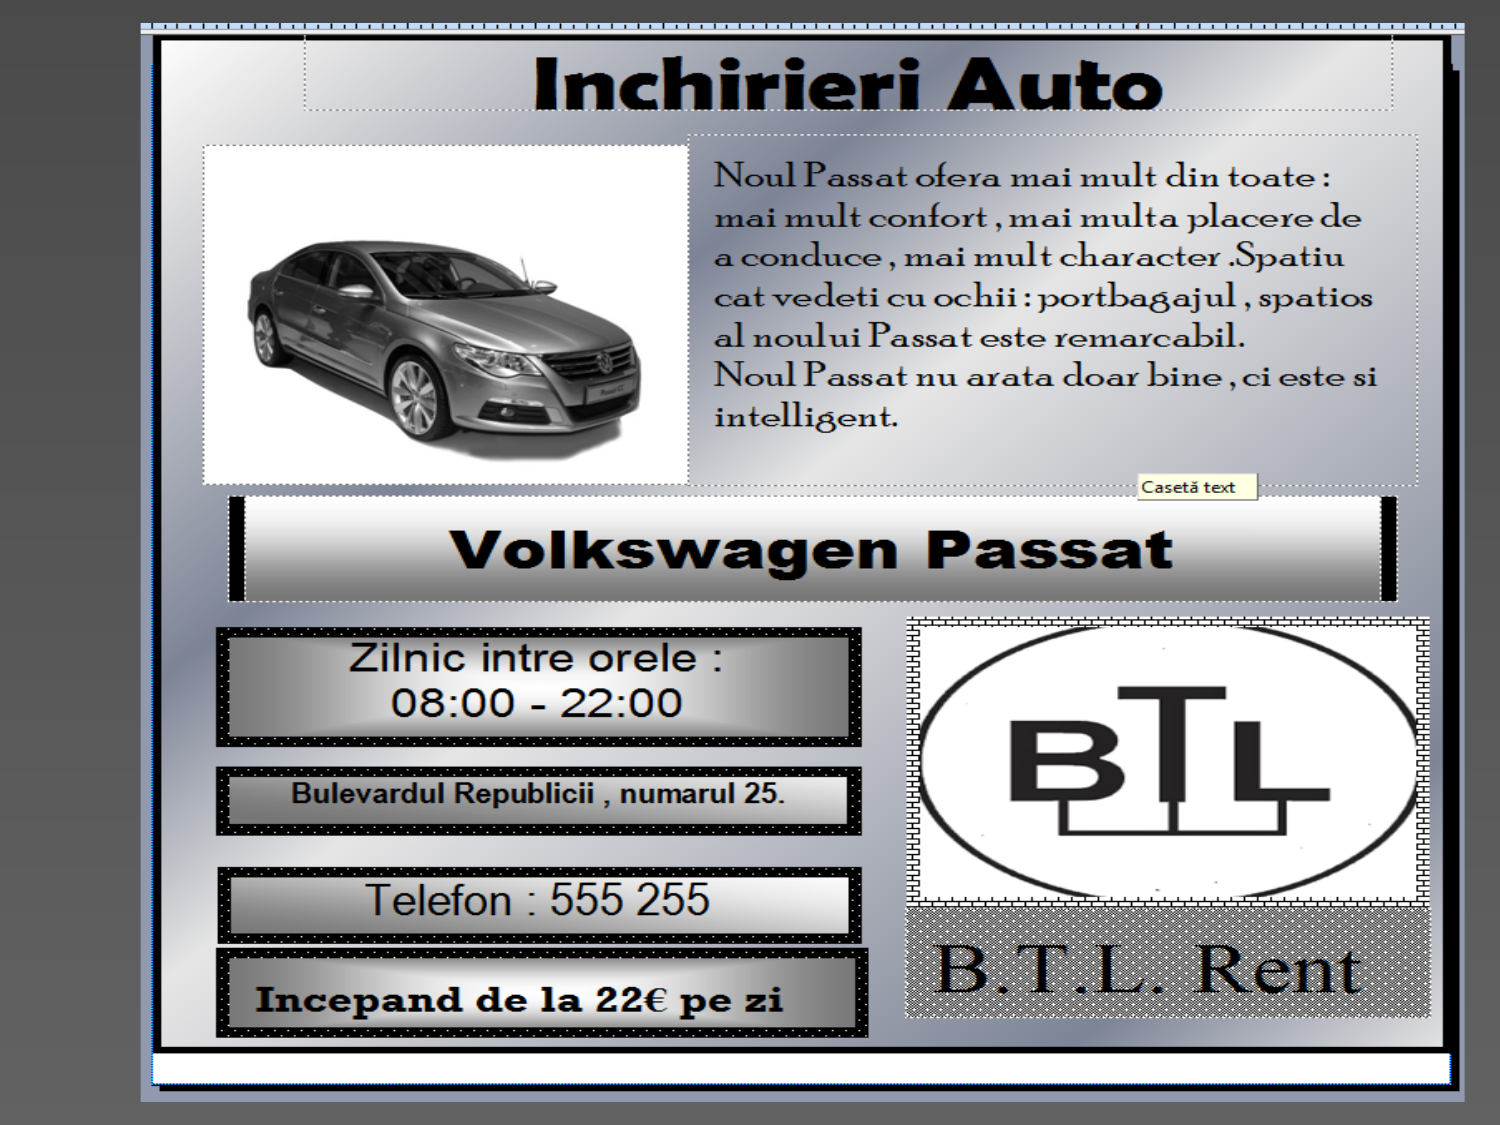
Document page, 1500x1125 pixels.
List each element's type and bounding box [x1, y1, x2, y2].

list [140, 23, 1465, 1102]
